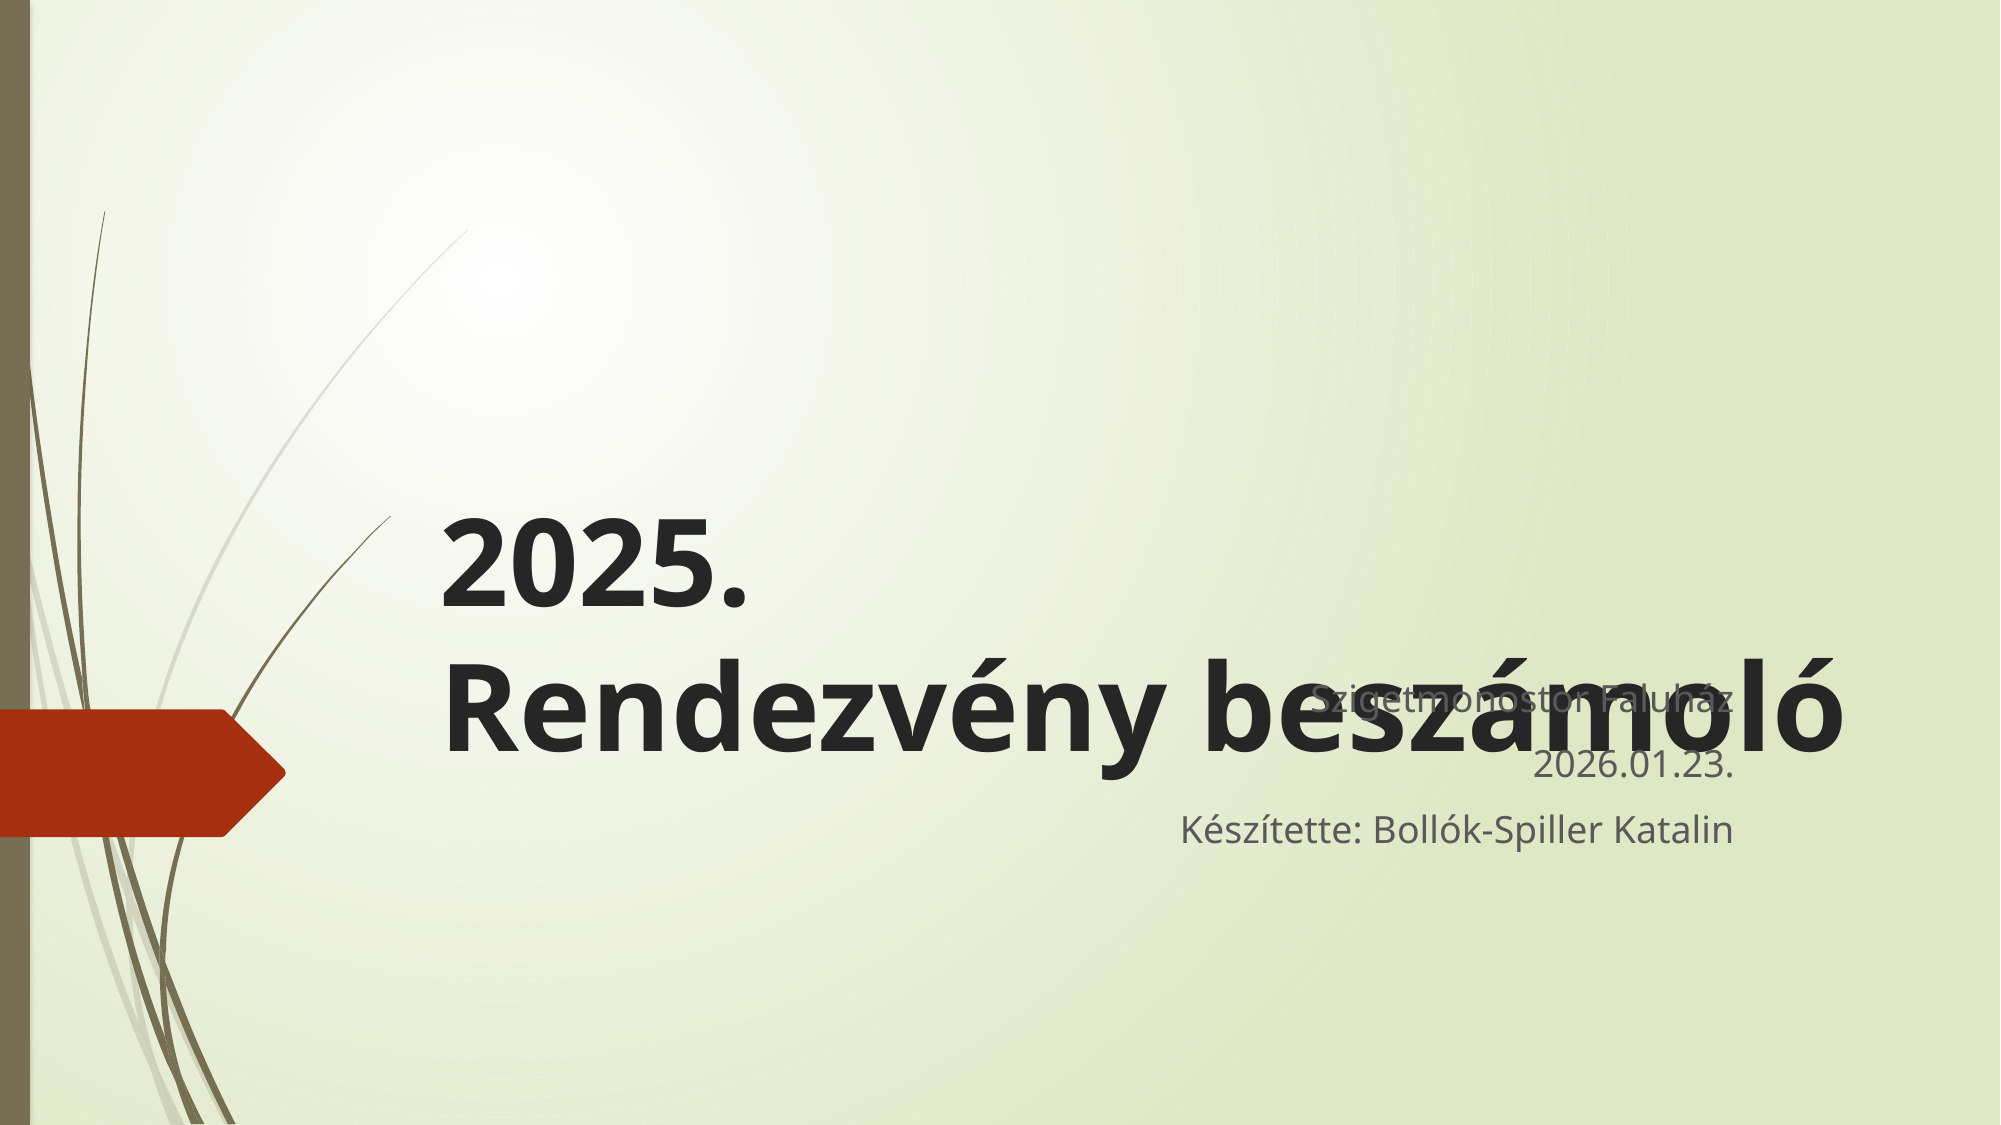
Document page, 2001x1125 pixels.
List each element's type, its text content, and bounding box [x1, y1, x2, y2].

title 2025. Rendezvény beszámoló [424, 412, 1888, 784]
subtitle Szigetmonostor Faluház 2026.01.23. Készítette: Bollók-Spiller Katalin [249, 667, 1750, 863]
